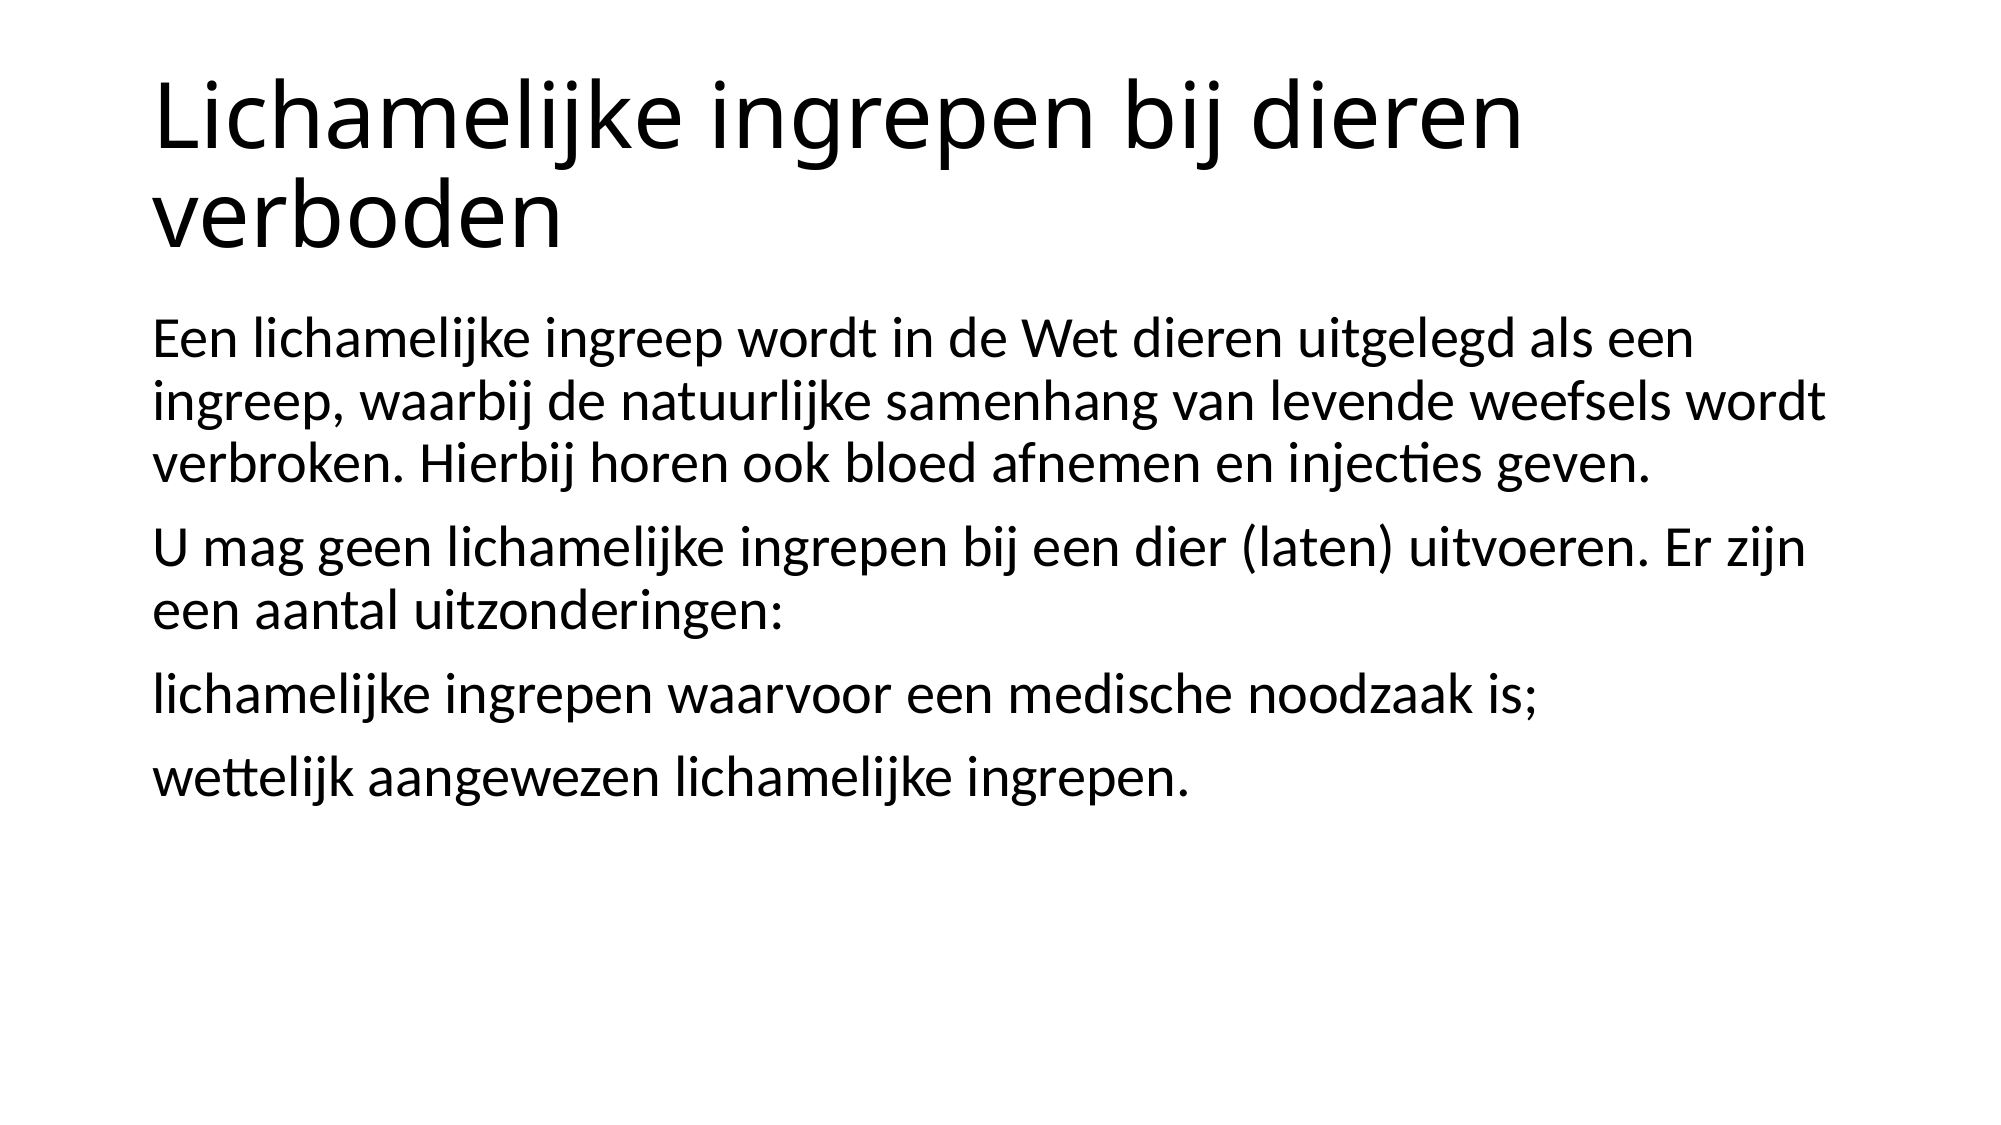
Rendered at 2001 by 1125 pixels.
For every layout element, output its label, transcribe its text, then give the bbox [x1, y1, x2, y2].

title Lichamelijke ingrepen bij dieren verboden [137, 59, 1863, 278]
list Een lichamelijke ingreep wordt in de Wet dieren uitgelegd als een ingreep, waarbij de natuurlijke samenhang van levende weefsels wordt verbroken. Hierbij horen ook bloed afnemen en injecties geven. U mag geen lichamelijke ingrepen bij een dier (laten) uitvoeren. Er zijn een aantal uitzonderingen: lichamelijke ingrepen waarvoor een medische noodzaak is; wettelijk aangewezen lichamelijke ingrepen. [137, 299, 1863, 1014]
